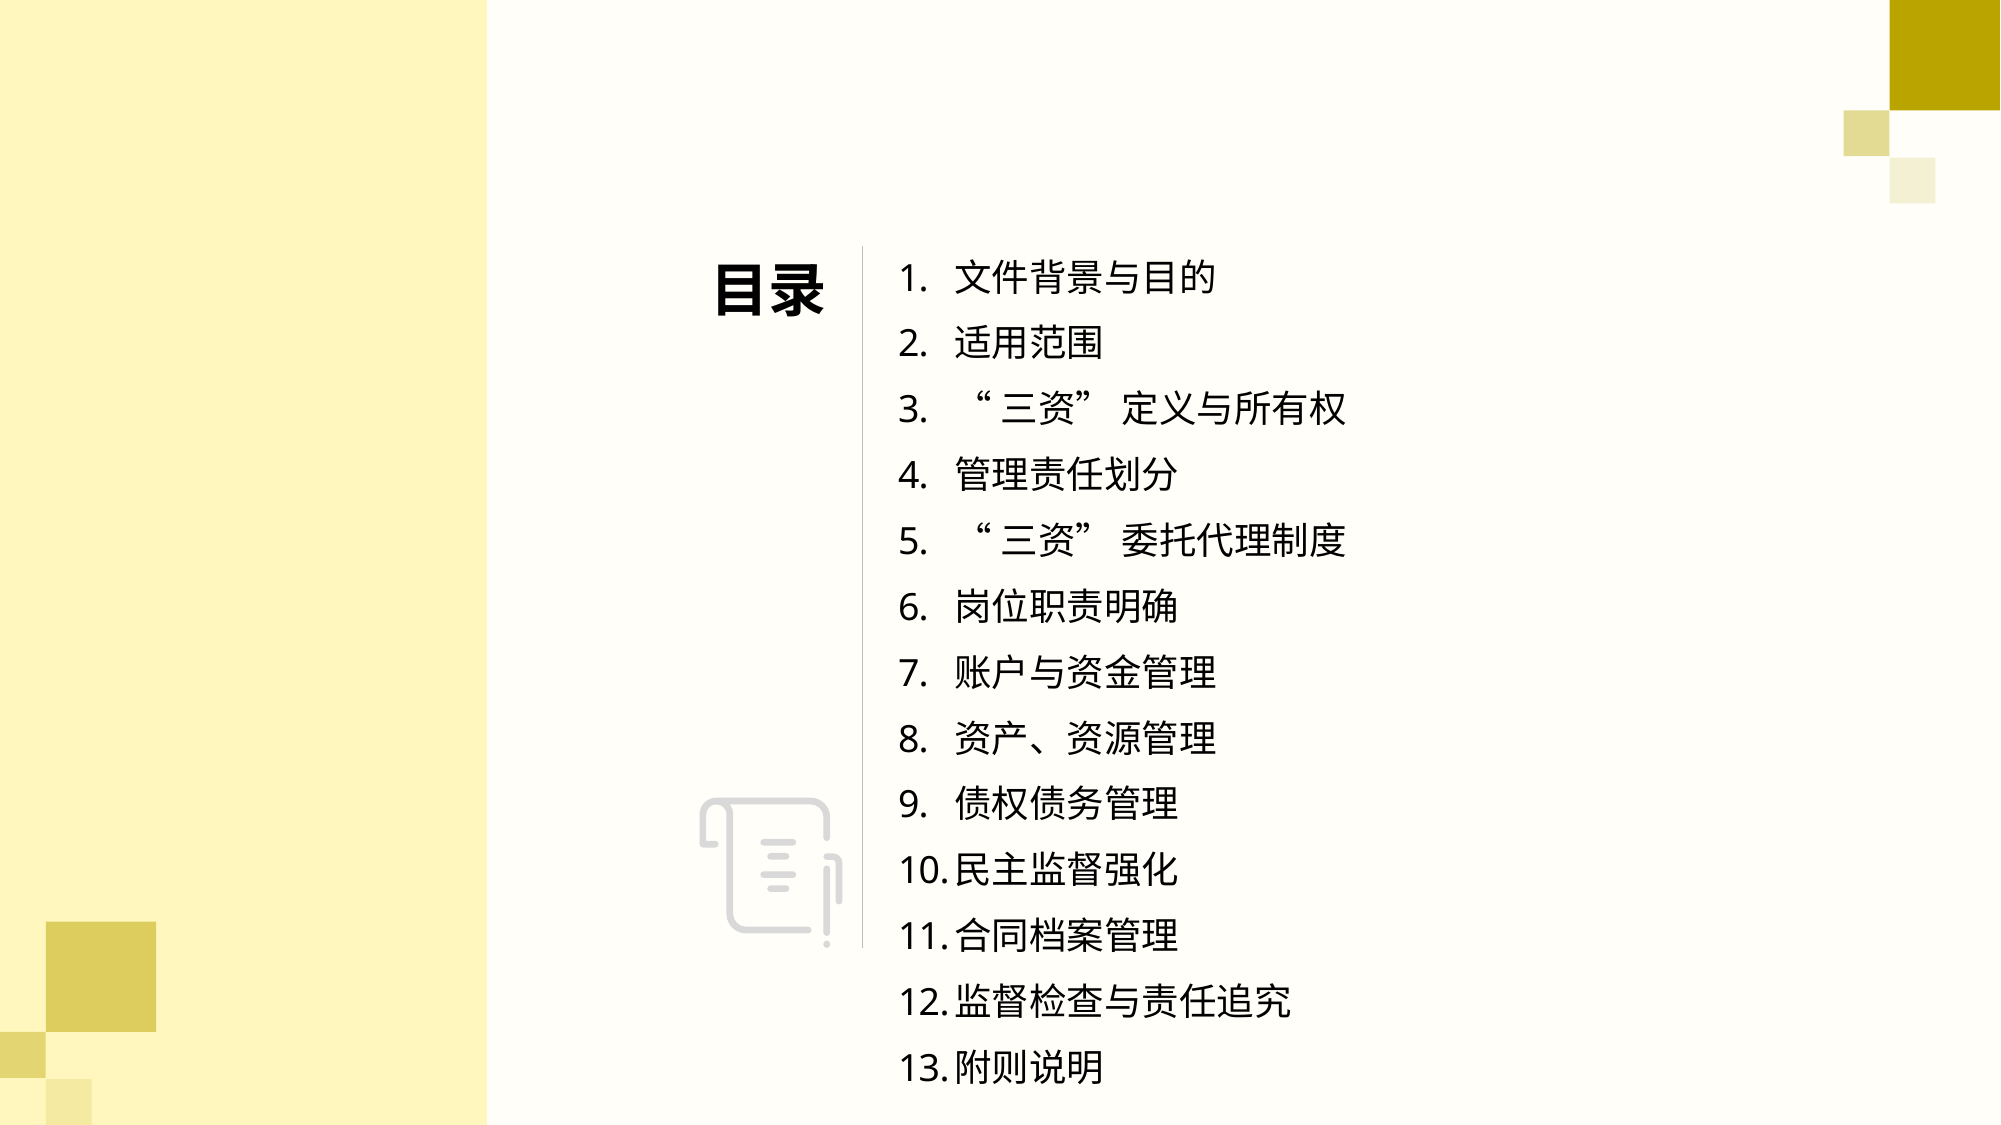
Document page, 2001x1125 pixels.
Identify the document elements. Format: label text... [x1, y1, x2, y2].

title 目录 [504, 246, 843, 388]
list 文件背景与目的 适用范围 “三资” 定义与所有权 管理责任划分 “三资” 委托代理制度 岗位职责明确 账户与资金管理 资产、资源管理 债权债务管理 民主监督强化 合同档案管理 监督检查与责任追究 附则说明 [883, 246, 1890, 948]
